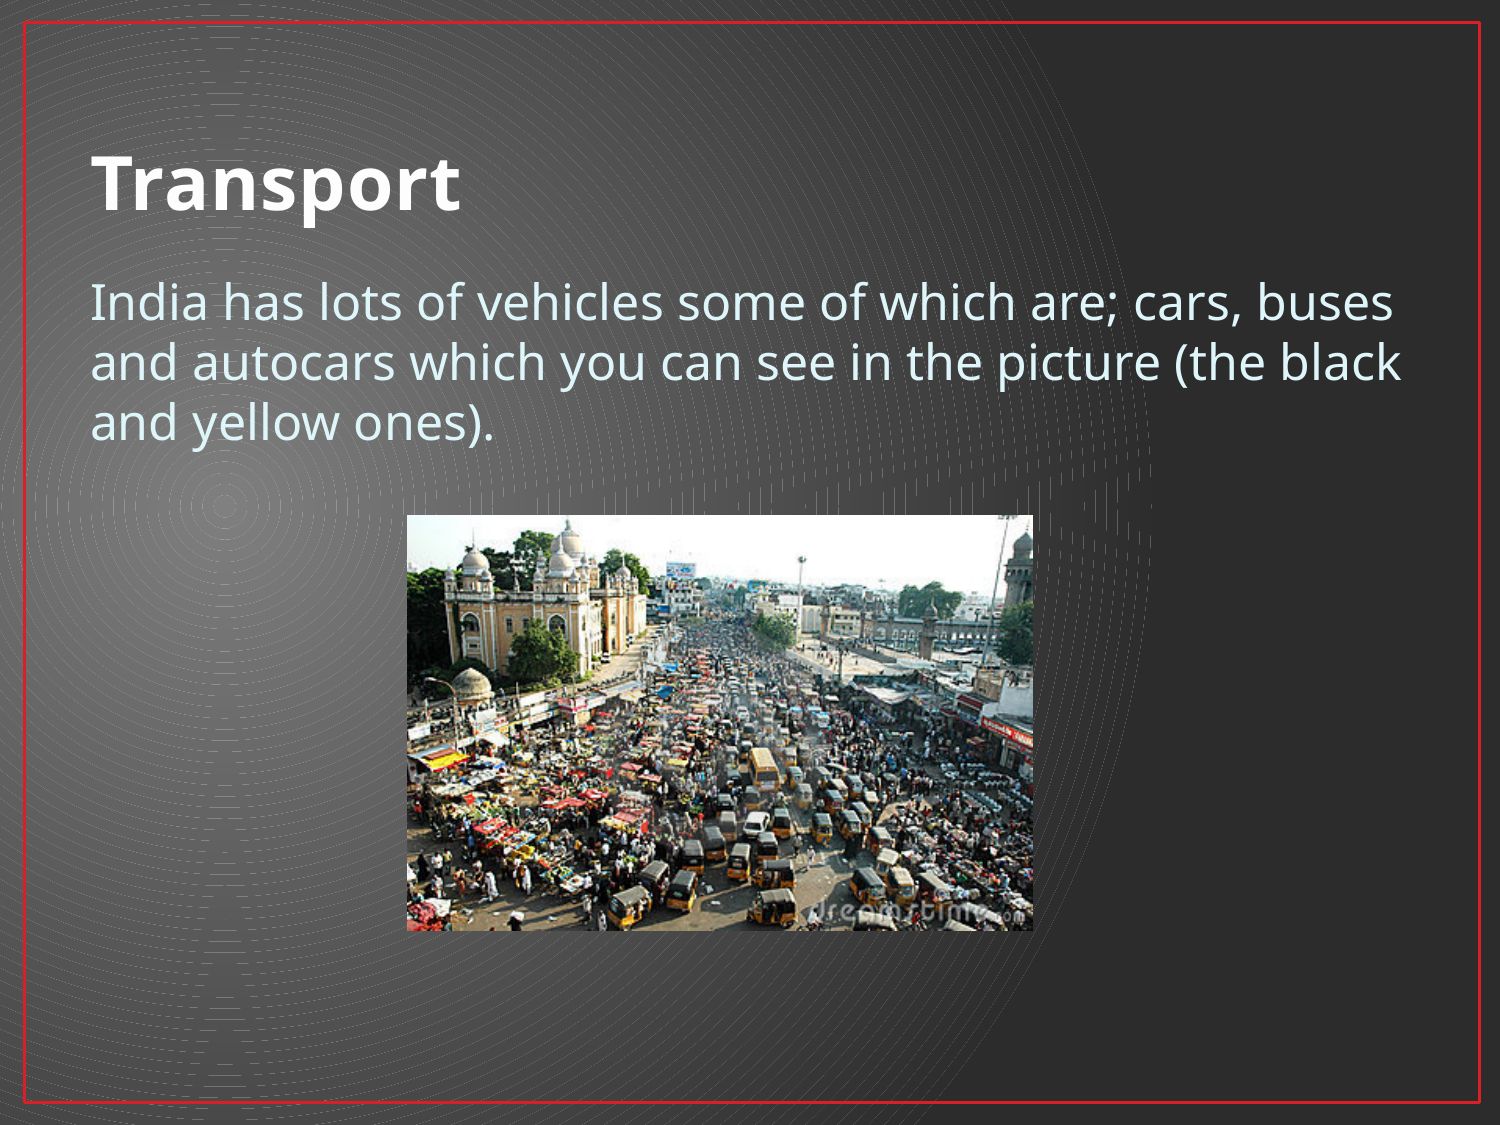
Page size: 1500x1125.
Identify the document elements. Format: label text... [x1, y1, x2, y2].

picture [407, 515, 1033, 932]
title Transport [75, 45, 1425, 233]
list India has lots of vehicles some of which are; cars, buses and autocars which you can see in the picture (the black and yellow ones). [74, 262, 1426, 1006]
